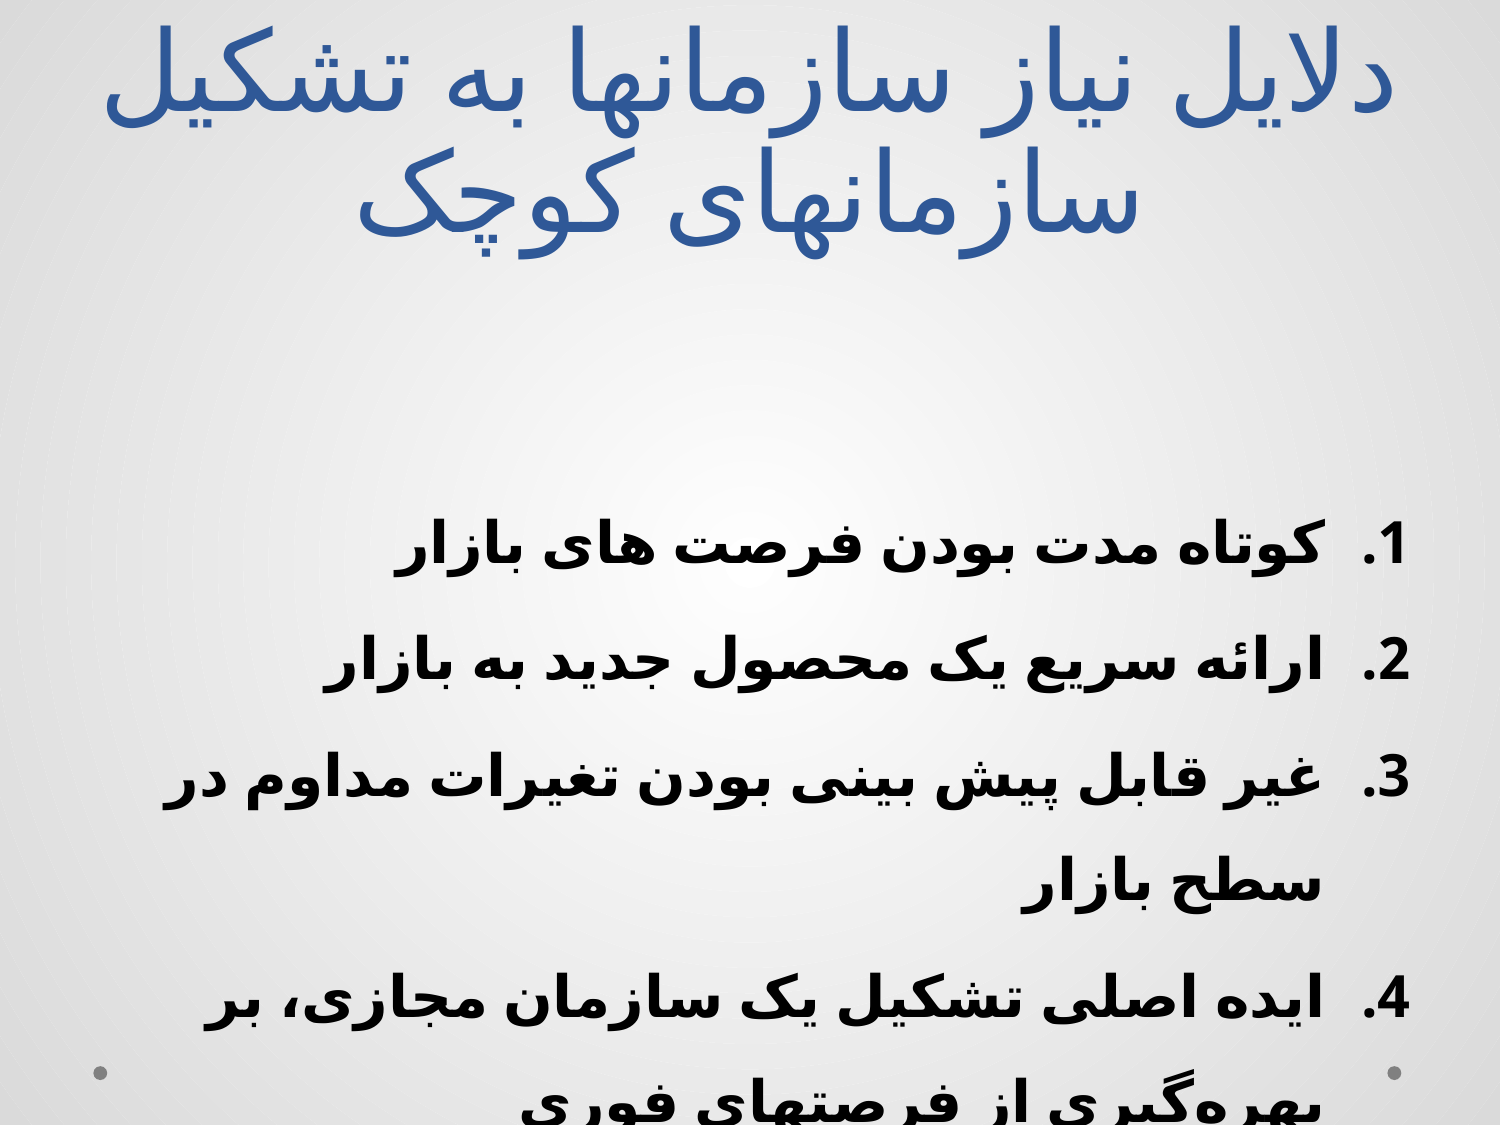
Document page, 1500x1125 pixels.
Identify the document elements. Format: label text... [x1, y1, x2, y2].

list کوتاه مدت بودن فرصت های بازار ارائه سریع یک محصول جدید به بازار غیر قابل پیش بینی بودن تغیرات مداوم در سطح بازار ایده‌ اصلی تشکیل یک سازمان مجازی، بر بهره‌گیری از فرصتهای فوری [75, 462, 1425, 1125]
title دلایل نیاز سازمانها به تشکیل سازمانهای کوچک [75, 0, 1425, 263]
